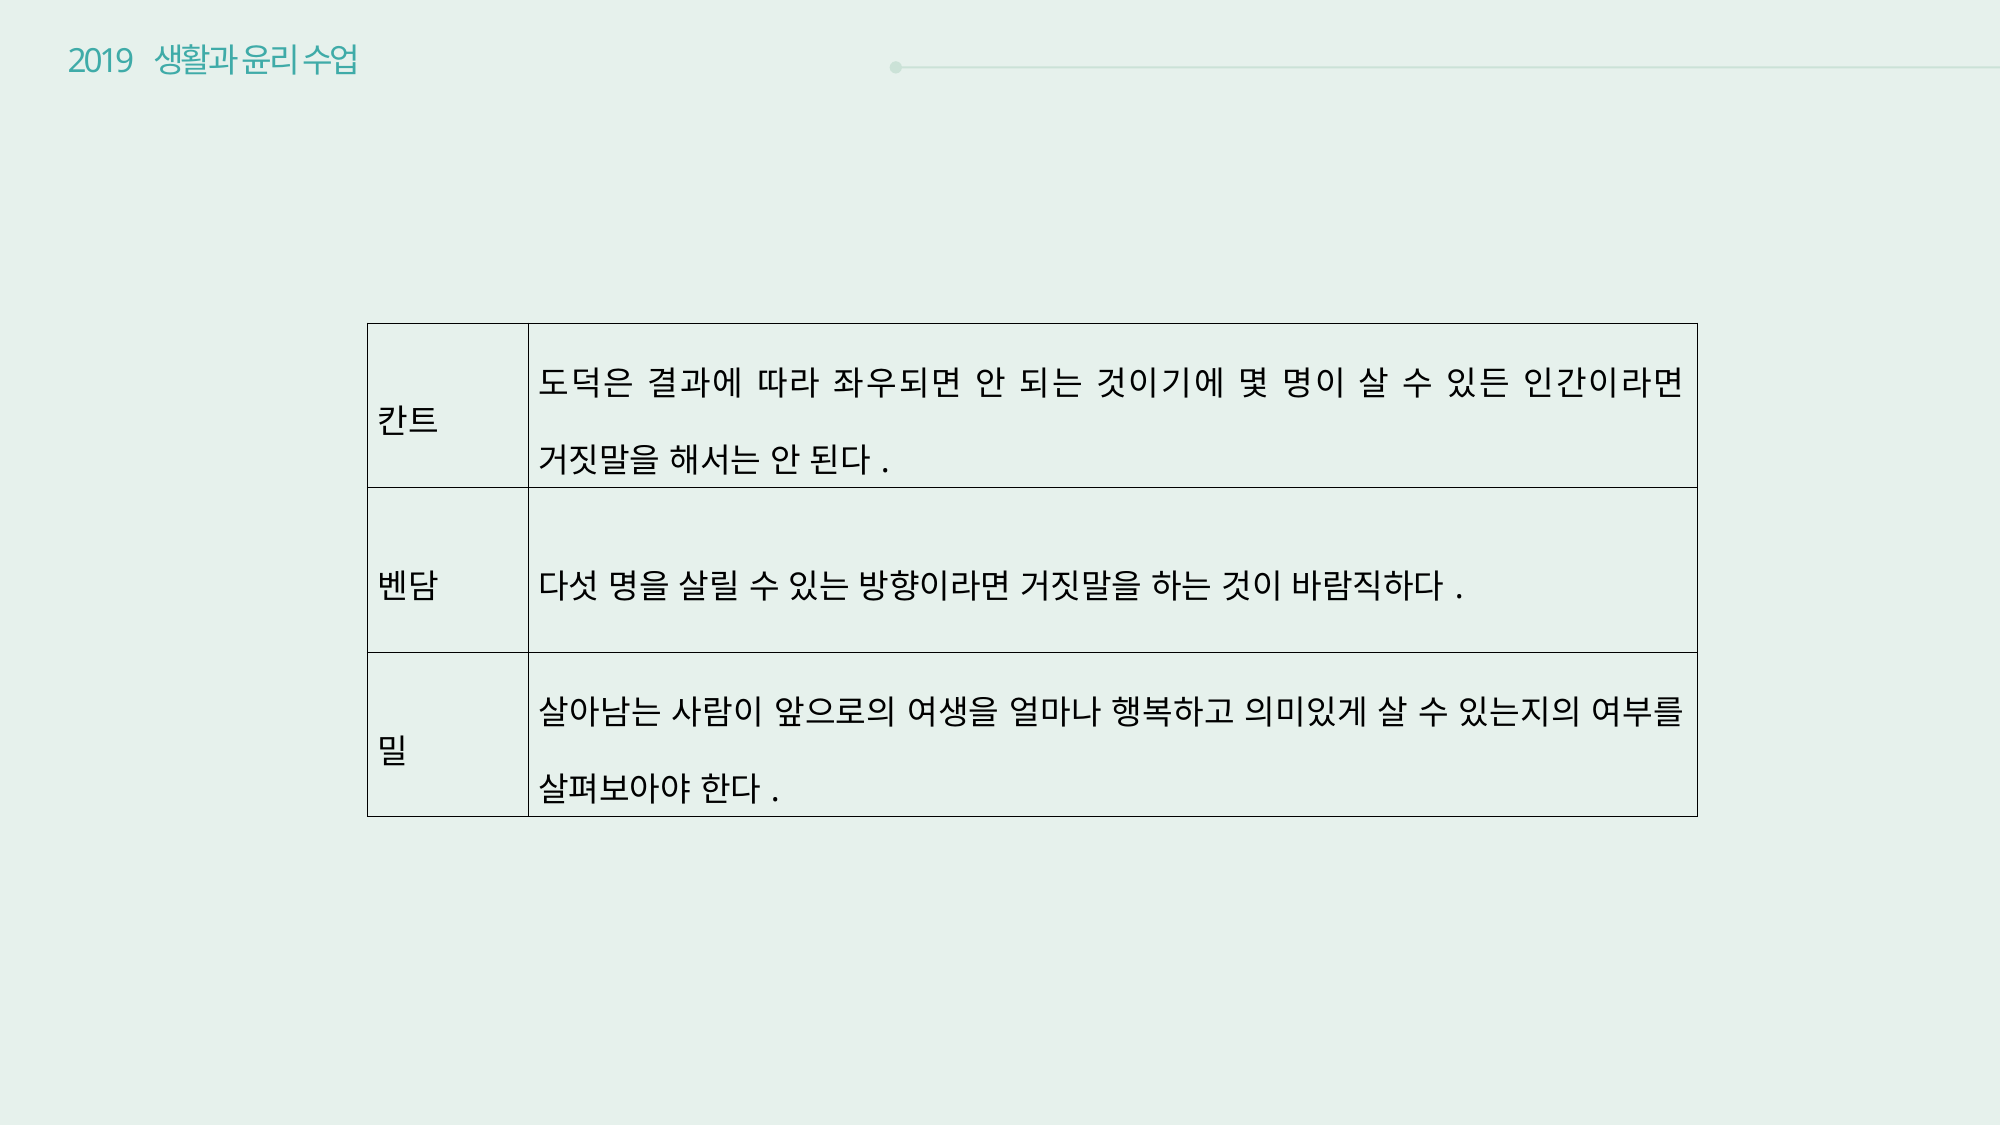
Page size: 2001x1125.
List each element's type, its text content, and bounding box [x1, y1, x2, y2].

table_cell 벤담 [368, 488, 528, 652]
table_header 도덕은 결과에 따라 좌우되면 안 되는 것이기에 몇 명이 살 수 있든 인간이라면 거짓말을 해서는 안 된다. [529, 324, 1697, 487]
table_cell 다섯 명을 살릴 수 있는 방향이라면 거짓말을 하는 것이 바람직하다. [529, 488, 1697, 652]
table_cell 밀 [368, 653, 528, 816]
text_box 2019 생활과 윤리 수업 [52, 24, 949, 95]
table_cell 살아남는 사람이 앞으로의 여생을 얼마나 행복하고 의미있게 살 수 있는지의 여부를 살펴보아야 한다. [529, 653, 1697, 816]
table_header 칸트 [368, 324, 528, 487]
